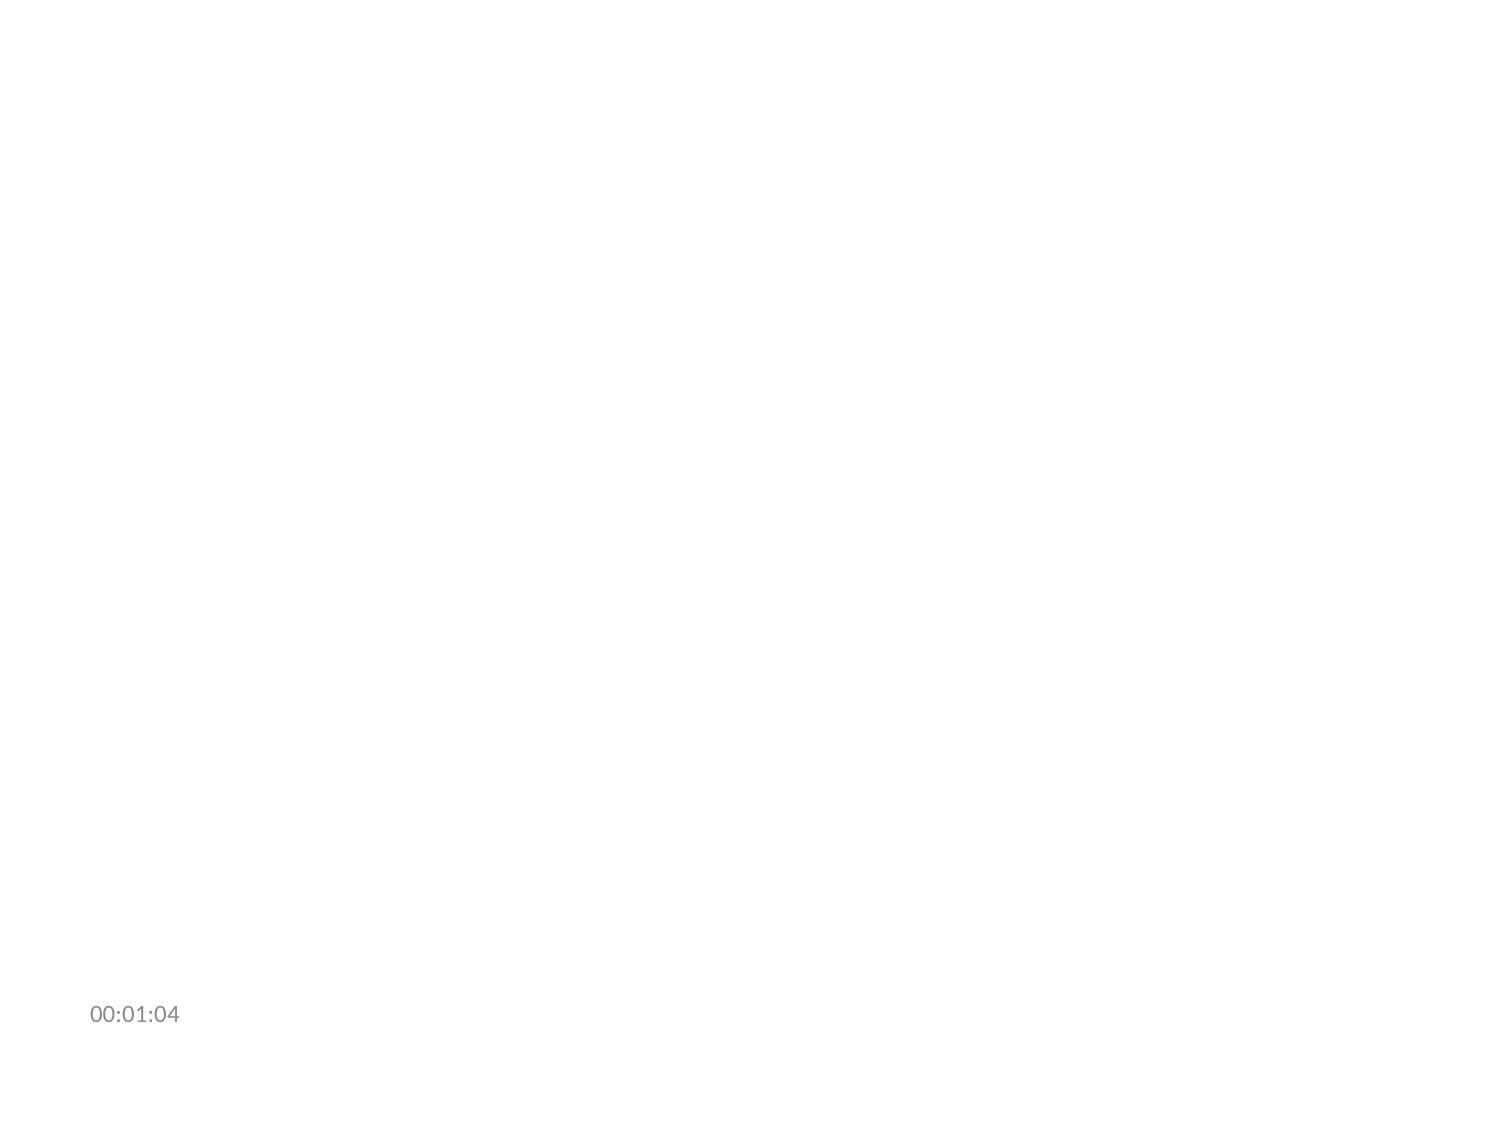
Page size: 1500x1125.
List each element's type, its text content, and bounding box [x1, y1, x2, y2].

text_box 15:35:09 [75, 982, 425, 1043]
